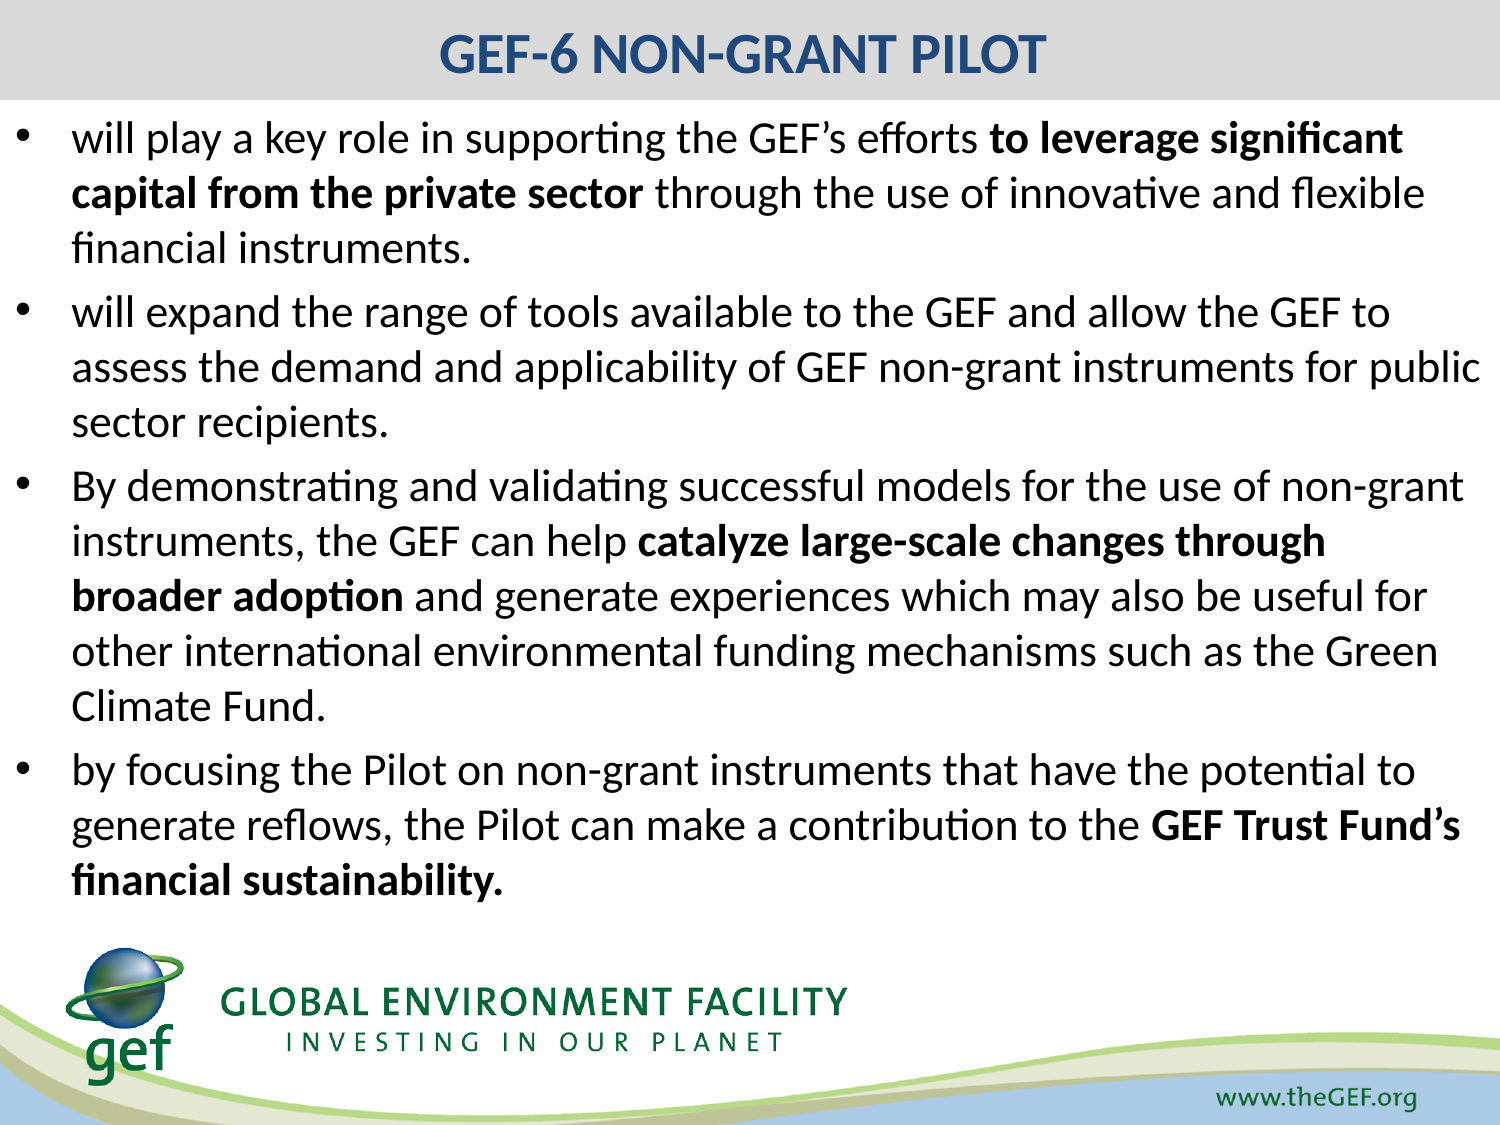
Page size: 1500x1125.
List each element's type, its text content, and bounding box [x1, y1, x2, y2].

title GEF-6 NON-GRANT PILOT [0, 0, 1500, 101]
list will play a key role in supporting the GEF’s efforts to leverage significant capital from the private sector through the use of innovative and flexible financial instruments. will expand the range of tools available to the GEF and allow the GEF to assess the demand and applicability of GEF non-grant instruments for public sector recipients. By demonstrating and validating successful models for the use of non-grant instruments, the GEF can help catalyze large-scale changes through broader adoption and generate experiences which may also be useful for other international environmental funding mechanisms such as the Green Climate Fund. by focusing the Pilot on non-grant instruments that have the potential to generate reflows, the Pilot can make a contribution to the GEF Trust Fund’s financial sustainability. [0, 101, 1500, 938]
picture [0, 938, 1500, 1125]
